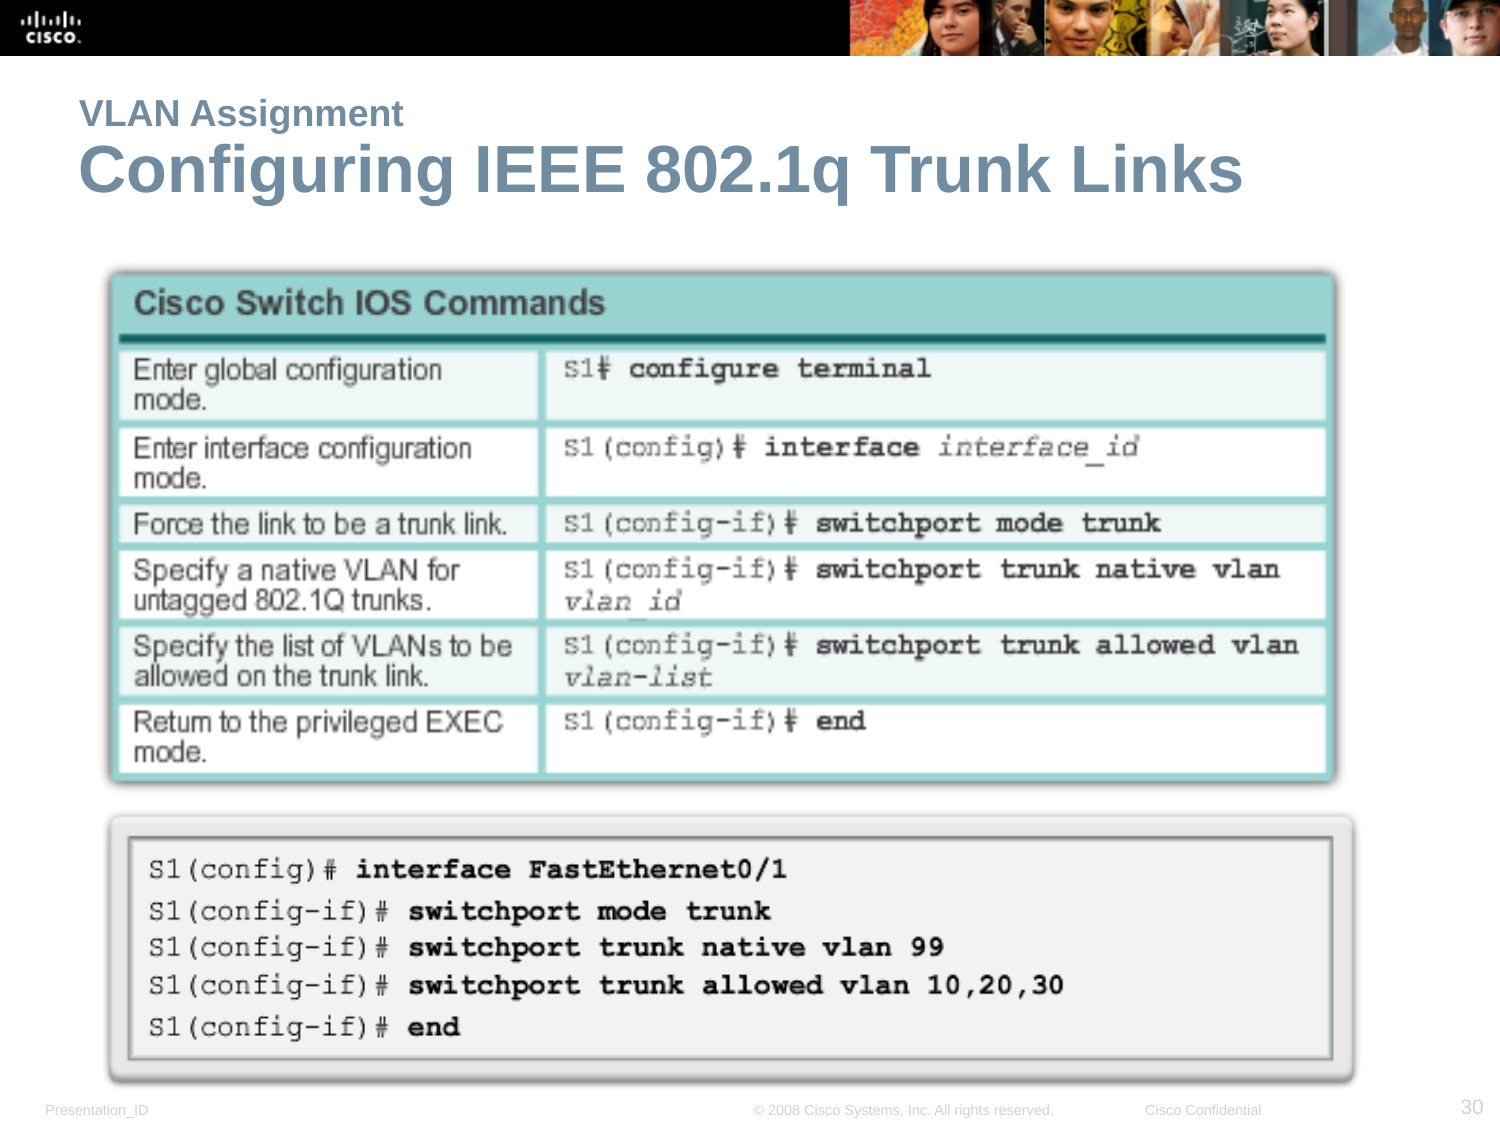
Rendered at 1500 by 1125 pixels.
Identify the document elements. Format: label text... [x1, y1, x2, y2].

title VLAN Assignment Configuring IEEE 802.1q Trunk Links [64, 75, 1402, 214]
picture [0, 0, 1500, 56]
picture [78, 237, 1365, 1093]
